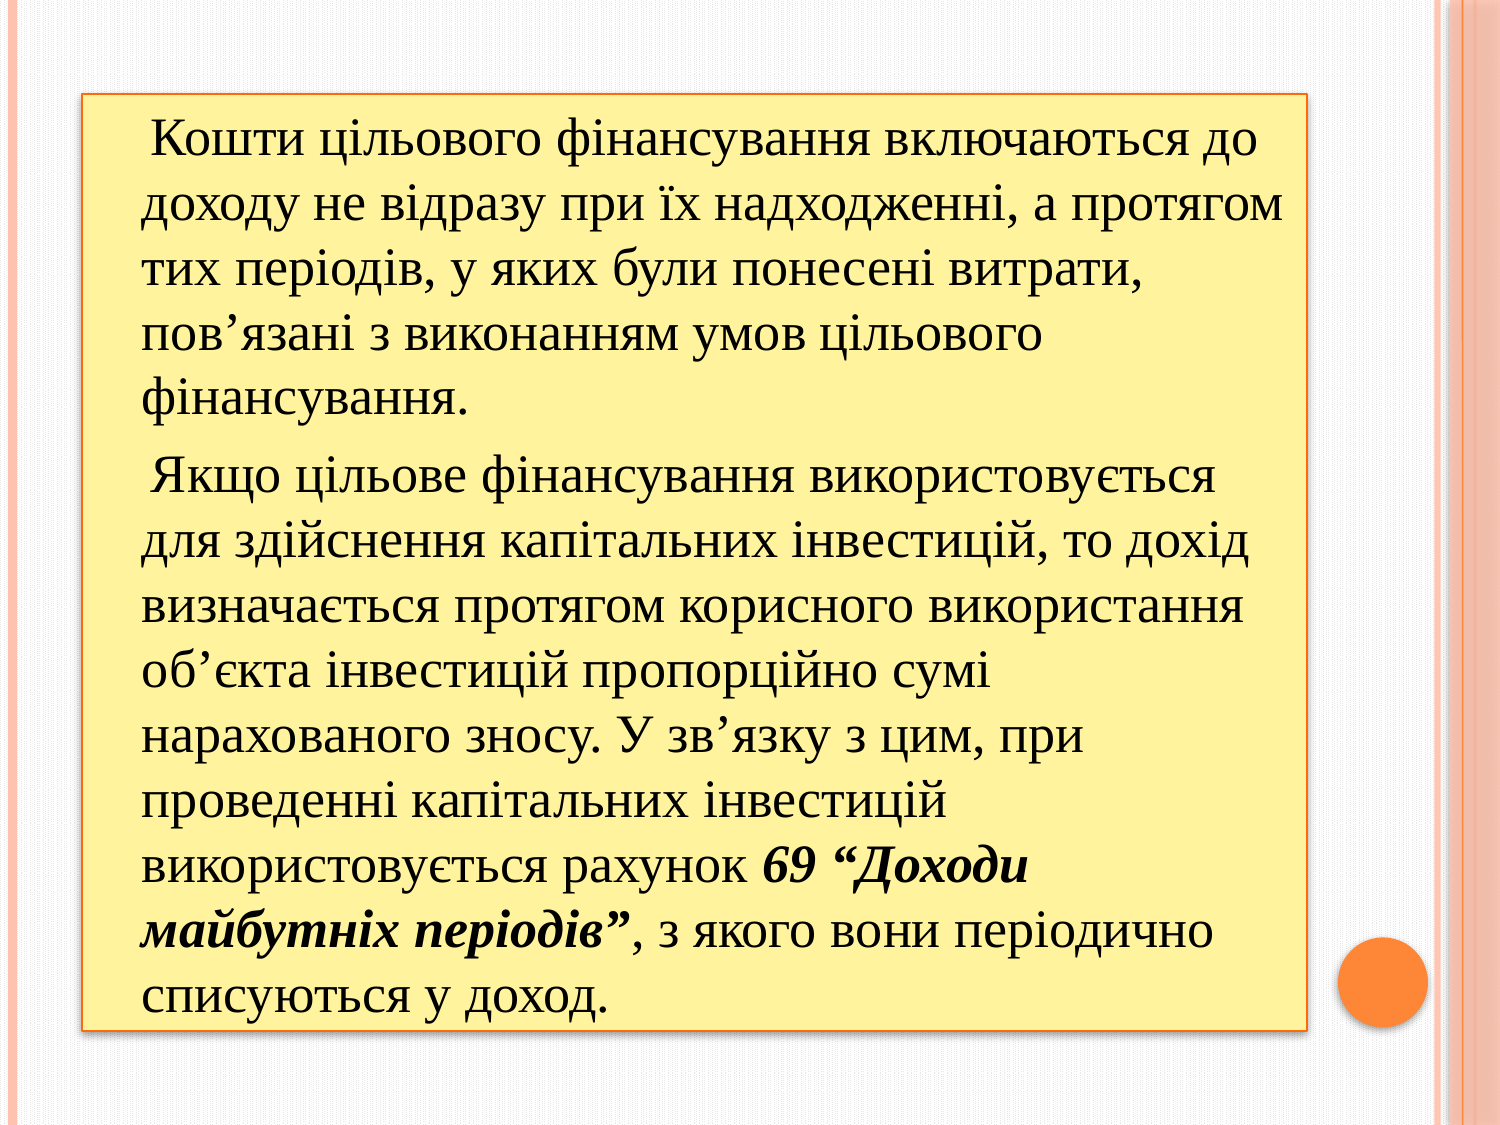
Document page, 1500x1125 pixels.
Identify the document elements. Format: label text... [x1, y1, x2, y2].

list Кошти цільового фінансування включаються до доходу не відразу при їх надходженні, а протягом тих періодів, у яких були понесені витрати, пов’язані з виконанням умов цільового фінансування. Якщо цільове фінансування використовується для здійснення капітальних інвестицій, то дохід визначається протягом корисного використання об’єкта інвестицій пропорційно сумі нарахованого зносу. У зв’язку з цим, при проведенні капітальних інвестицій використовується рахунок 69 “Доходи майбутніх періодів”, з якого вони періодично списуються у доход. [81, 93, 1308, 1032]
